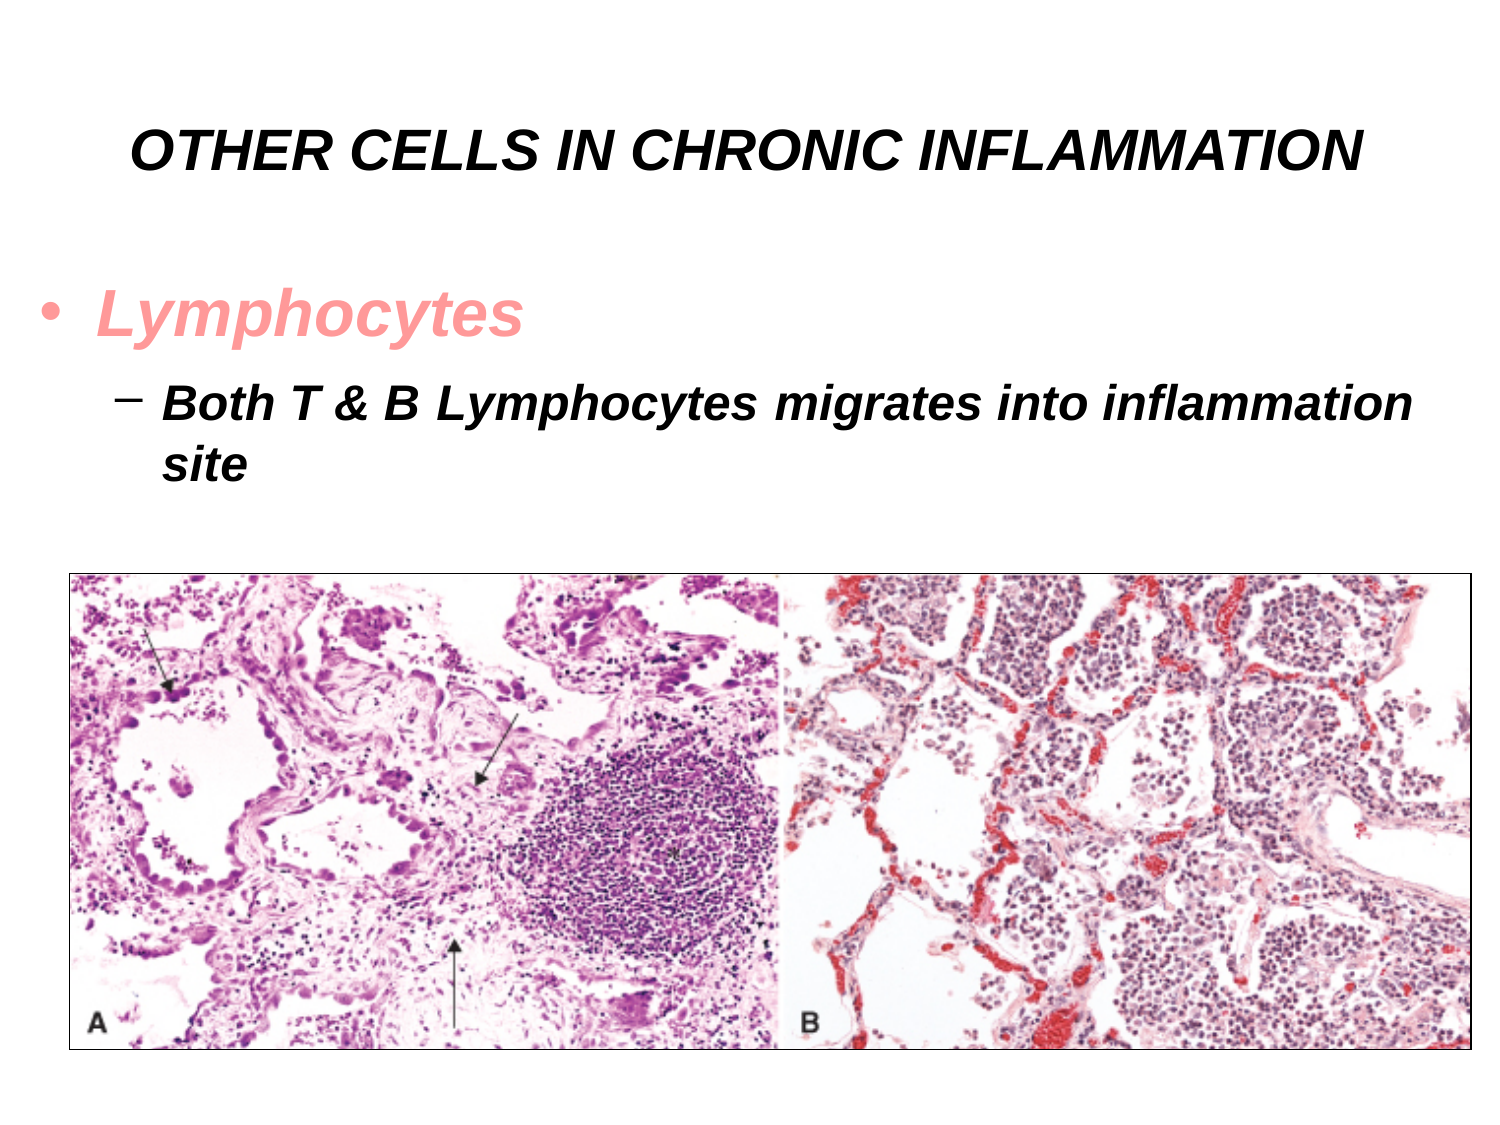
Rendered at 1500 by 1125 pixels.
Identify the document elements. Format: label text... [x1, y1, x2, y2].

title OTHER CELLS IN CHRONIC INFLAMMATION [37, 50, 1438, 238]
list Lymphocytes Both T & B Lymphocytes migrates into inflammation site [24, 262, 1500, 1075]
picture [70, 573, 1471, 1049]
